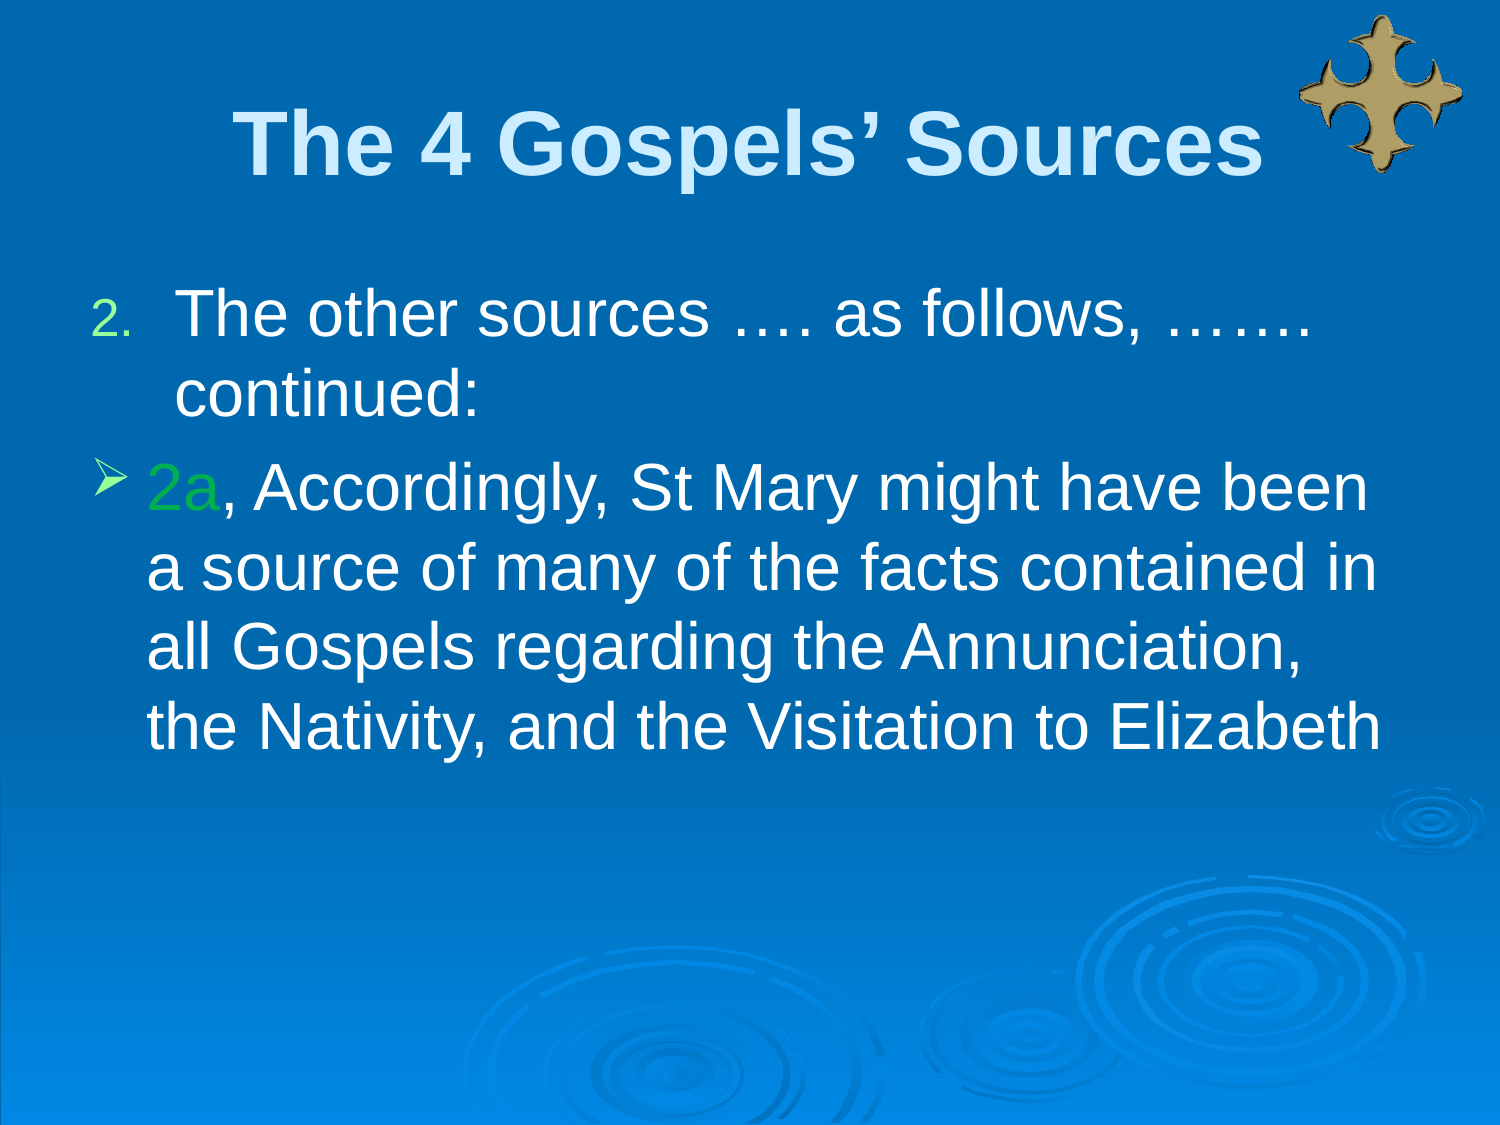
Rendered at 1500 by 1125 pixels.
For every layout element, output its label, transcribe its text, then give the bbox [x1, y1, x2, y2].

list The other sources …. as follows, ……. continued: 2a, Accordingly, St Mary might have been a source of many of the facts contained in all Gospels regarding the Annunciation, the Nativity, and the Visitation to Elizabeth [74, 262, 1426, 1006]
title The 4 Gospels’ Sources [74, 45, 1426, 233]
picture [1293, 0, 1471, 188]
